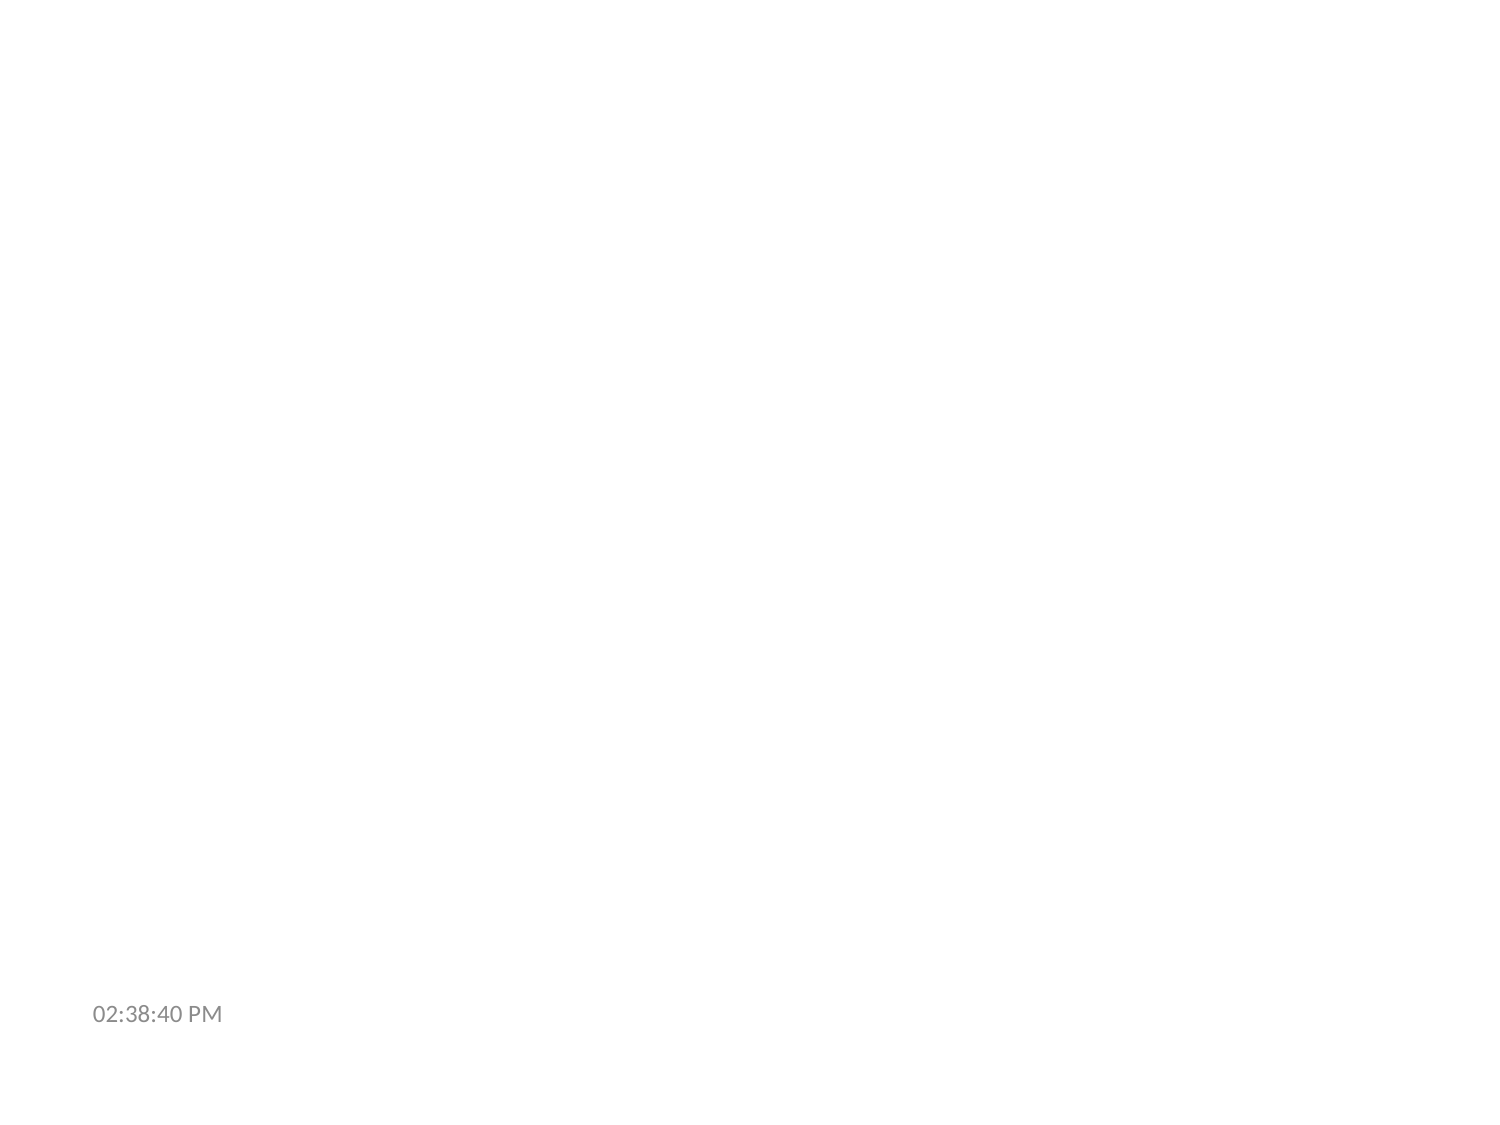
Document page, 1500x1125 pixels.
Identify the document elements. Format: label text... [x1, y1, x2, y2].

text_box 3:35:09 PM [77, 982, 428, 1043]
